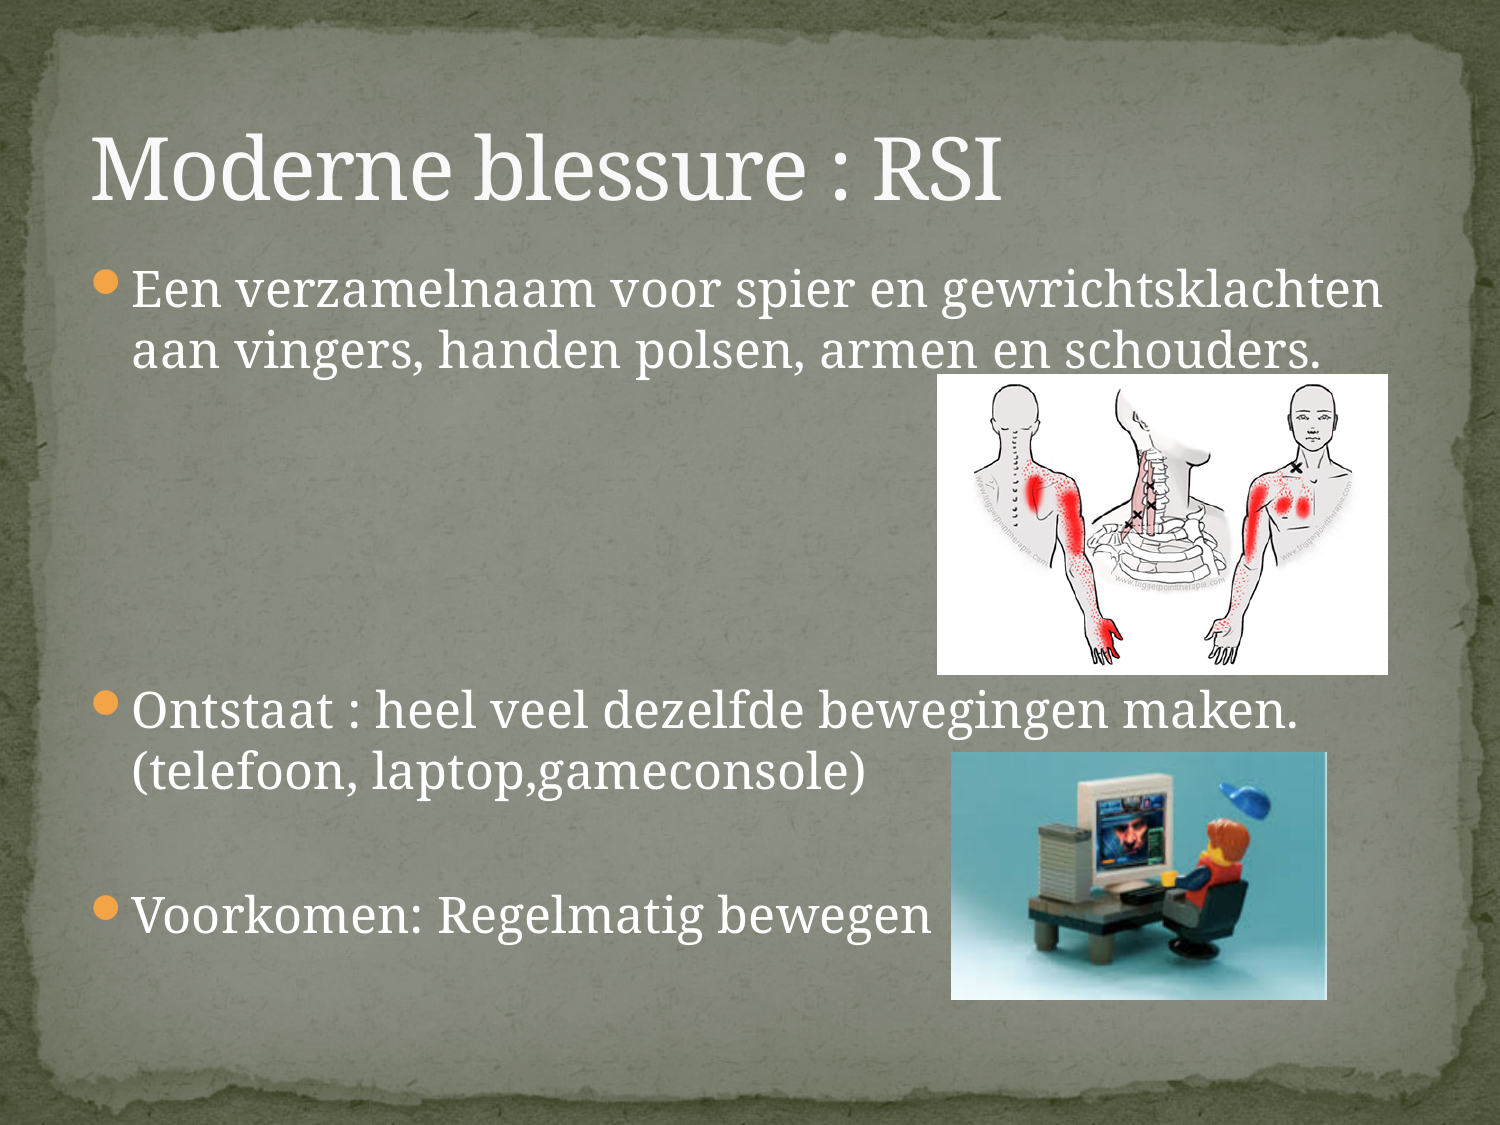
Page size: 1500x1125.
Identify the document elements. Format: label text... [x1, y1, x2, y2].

list Een verzamelnaam voor spier en gewrichtsklachten aan vingers, handen polsen, armen en schouders. Ontstaat : heel veel dezelfde bewegingen maken. (telefoon, laptop,gameconsole) Voorkomen: Regelmatig bewegen [75, 249, 1425, 1000]
picture [937, 374, 1388, 675]
title Moderne blessure : RSI [74, 24, 1425, 225]
picture [951, 752, 1327, 1000]
